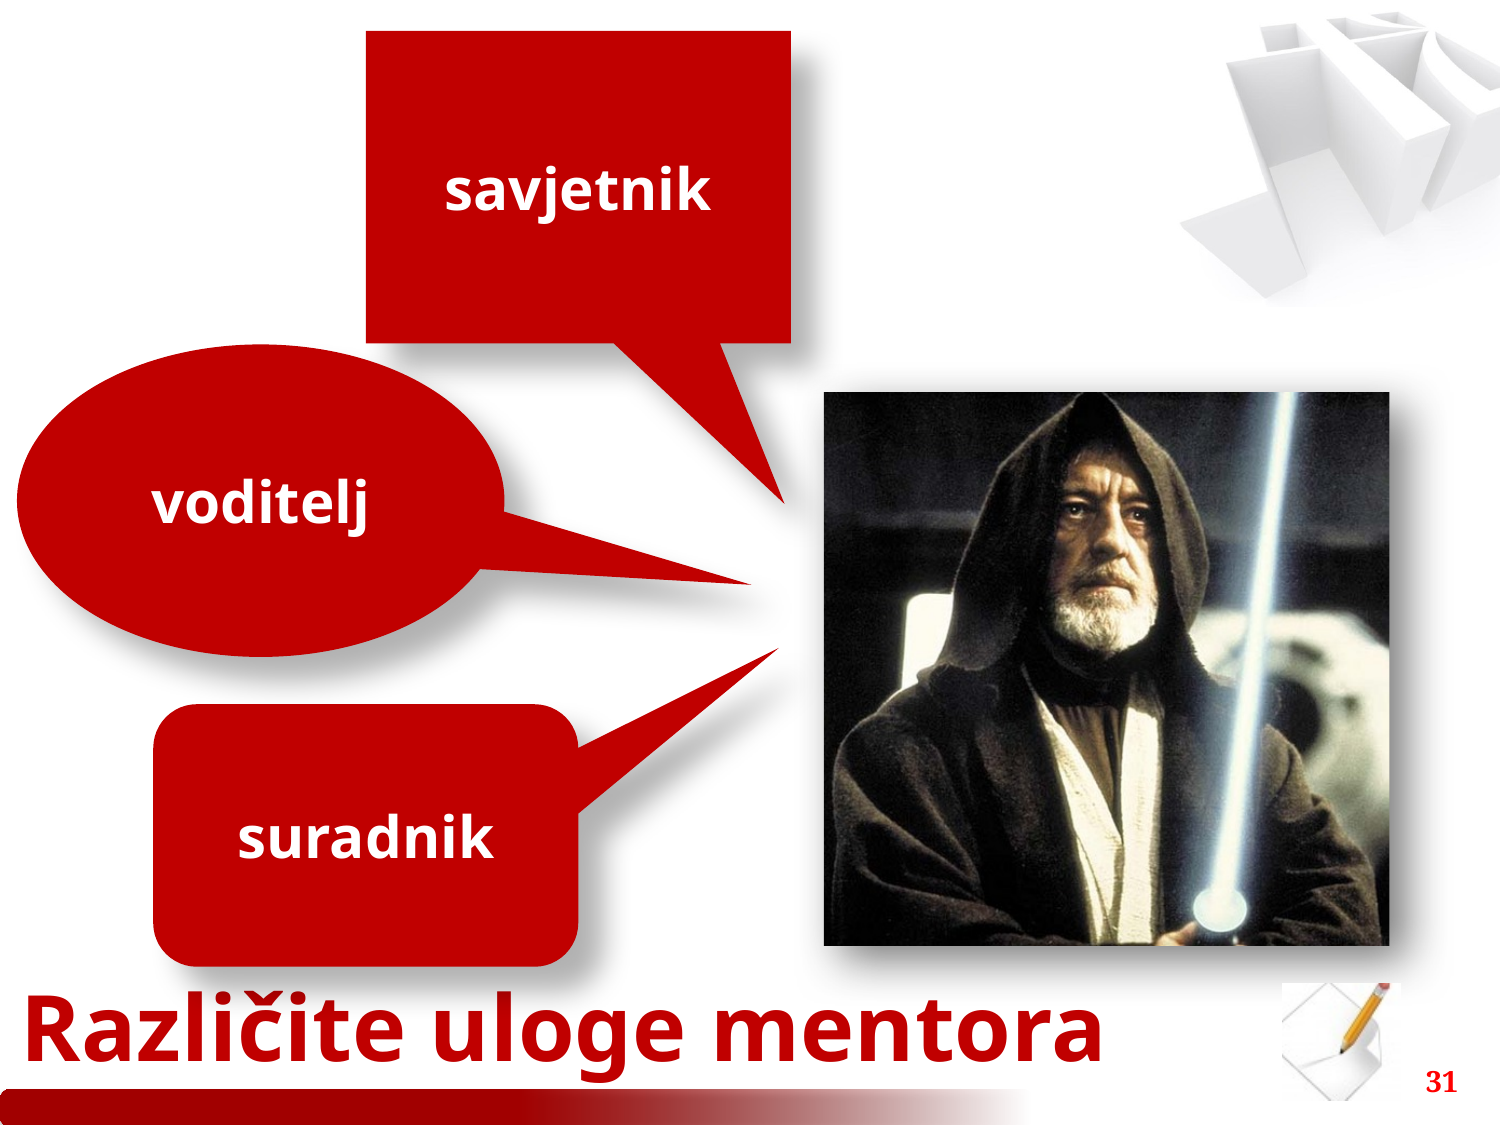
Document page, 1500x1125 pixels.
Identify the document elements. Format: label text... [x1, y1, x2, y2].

text_box voditelj [14, 342, 754, 660]
picture [1171, 0, 1500, 307]
picture [1282, 983, 1401, 1101]
title Različite uloge mentora [5, 964, 1202, 1085]
picture [823, 392, 1390, 946]
text_box suradnik [151, 645, 781, 969]
text_box savjetnik [363, 28, 793, 506]
